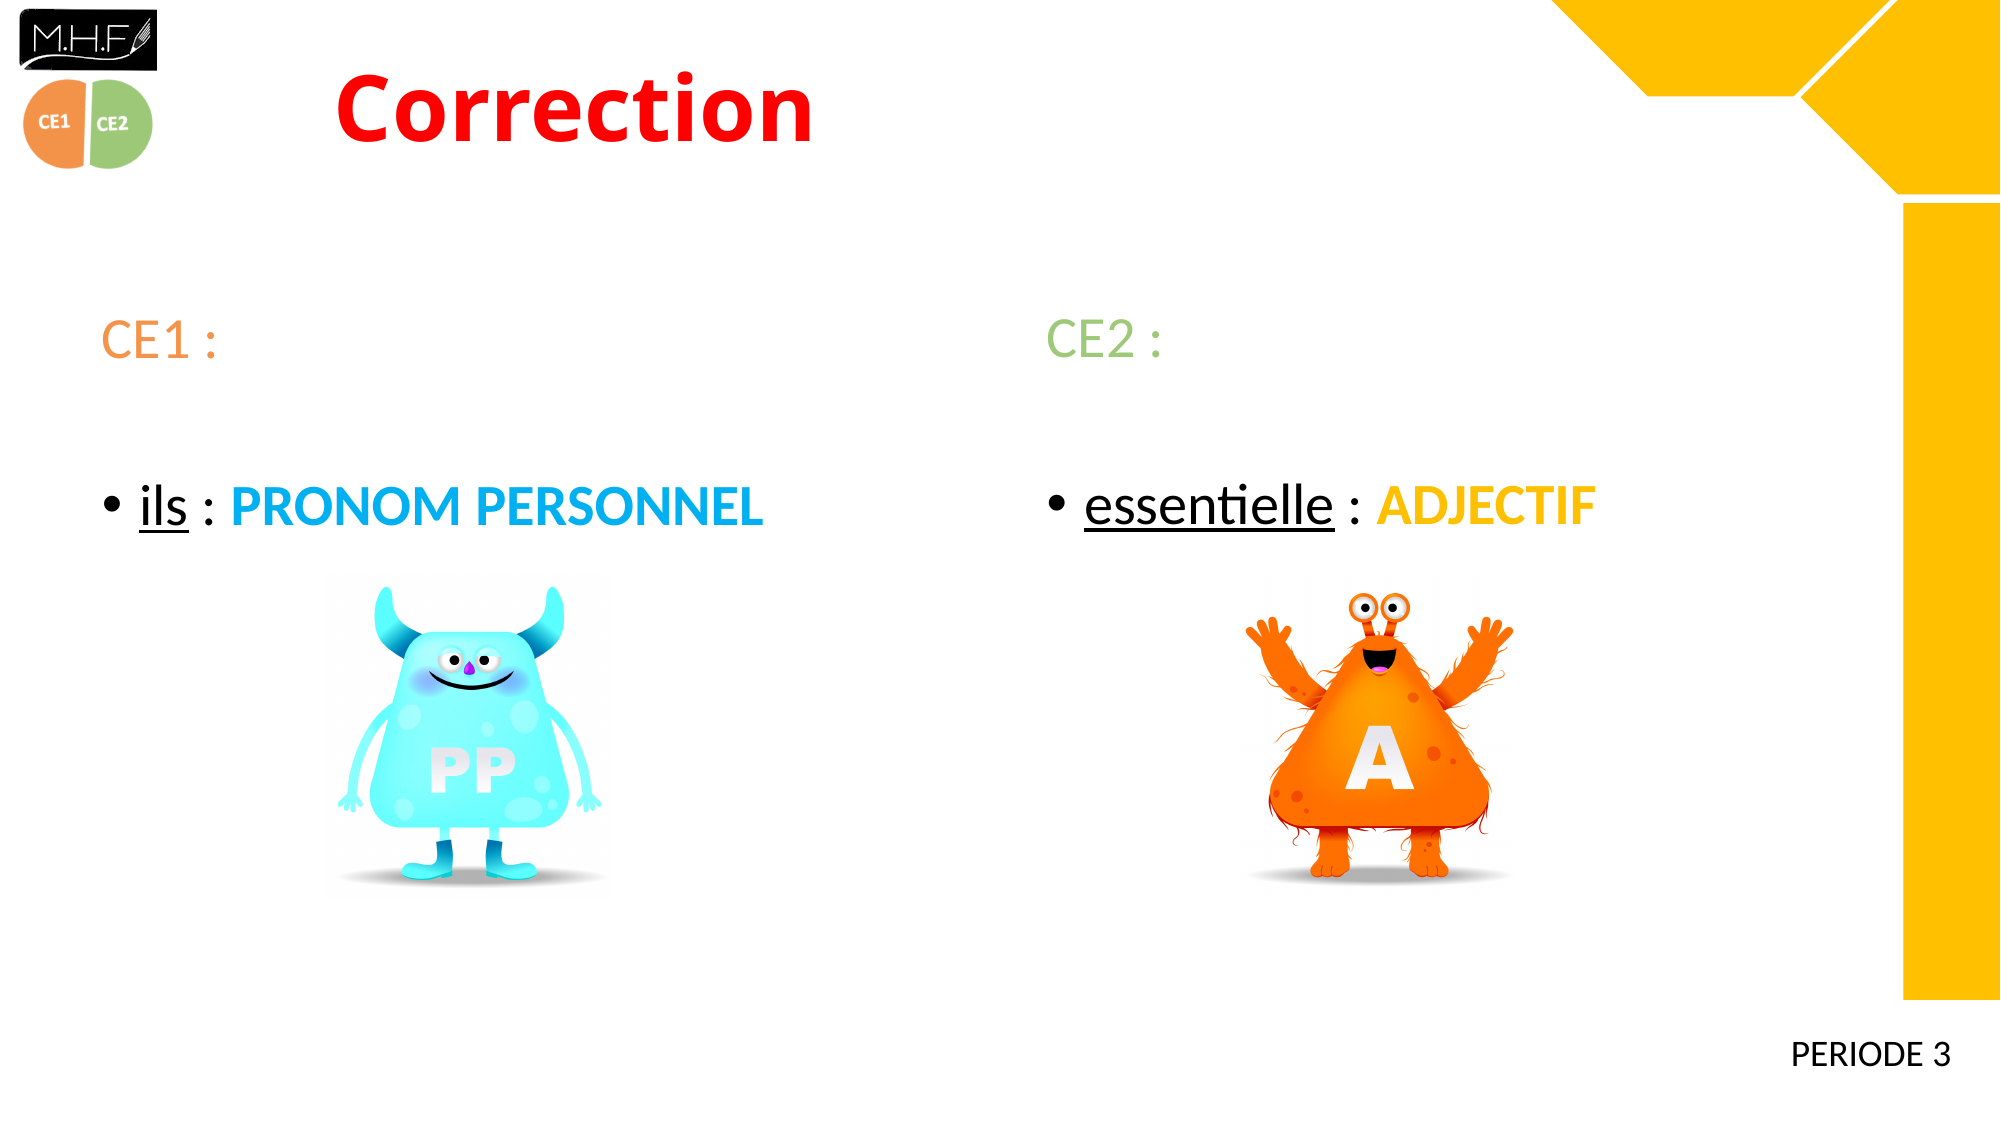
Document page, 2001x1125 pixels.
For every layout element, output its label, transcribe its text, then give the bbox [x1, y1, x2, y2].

title Correction [318, 3, 1865, 221]
text_box CE2 : essentielle : ADJECTIF [1031, 299, 1853, 1014]
text_box [1902, 202, 2000, 1001]
text_box [1799, 0, 2000, 196]
list CE1 : ils : PRONOM PERSONNEL [86, 300, 897, 1015]
picture [1, 7, 177, 207]
text_box [1549, 0, 1892, 98]
text_box PERIODE 3 [1362, 1021, 1967, 1125]
picture [324, 573, 613, 900]
picture [1239, 576, 1519, 896]
